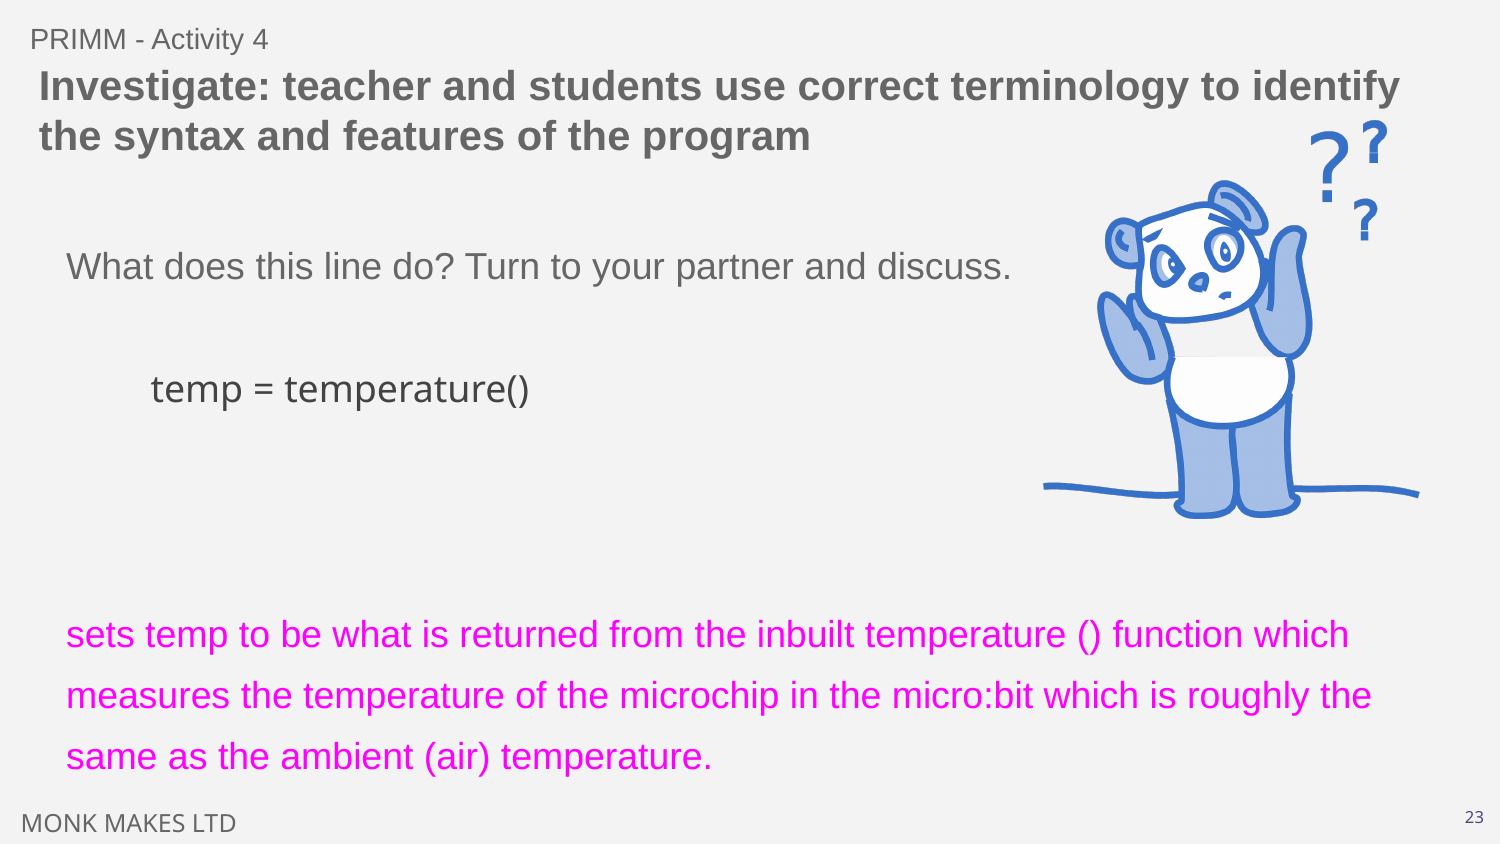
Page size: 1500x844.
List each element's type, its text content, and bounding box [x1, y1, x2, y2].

picture [1039, 120, 1423, 520]
slide_number ‹#› [1448, 792, 1500, 844]
subtitle PRIMM - Activity 4 [14, 0, 1500, 52]
text_box What does this line do? Turn to your partner and discuss. temp = temperature() sets temp to be what is returned from the inbuilt temperature () function which measures the temperature of the microchip in the micro:bit which is roughly the same as the ambient (air) temperature. [50, 211, 1398, 793]
title Investigate: teacher and students use correct terminology to identify the syntax and features of the program [24, 52, 1422, 167]
